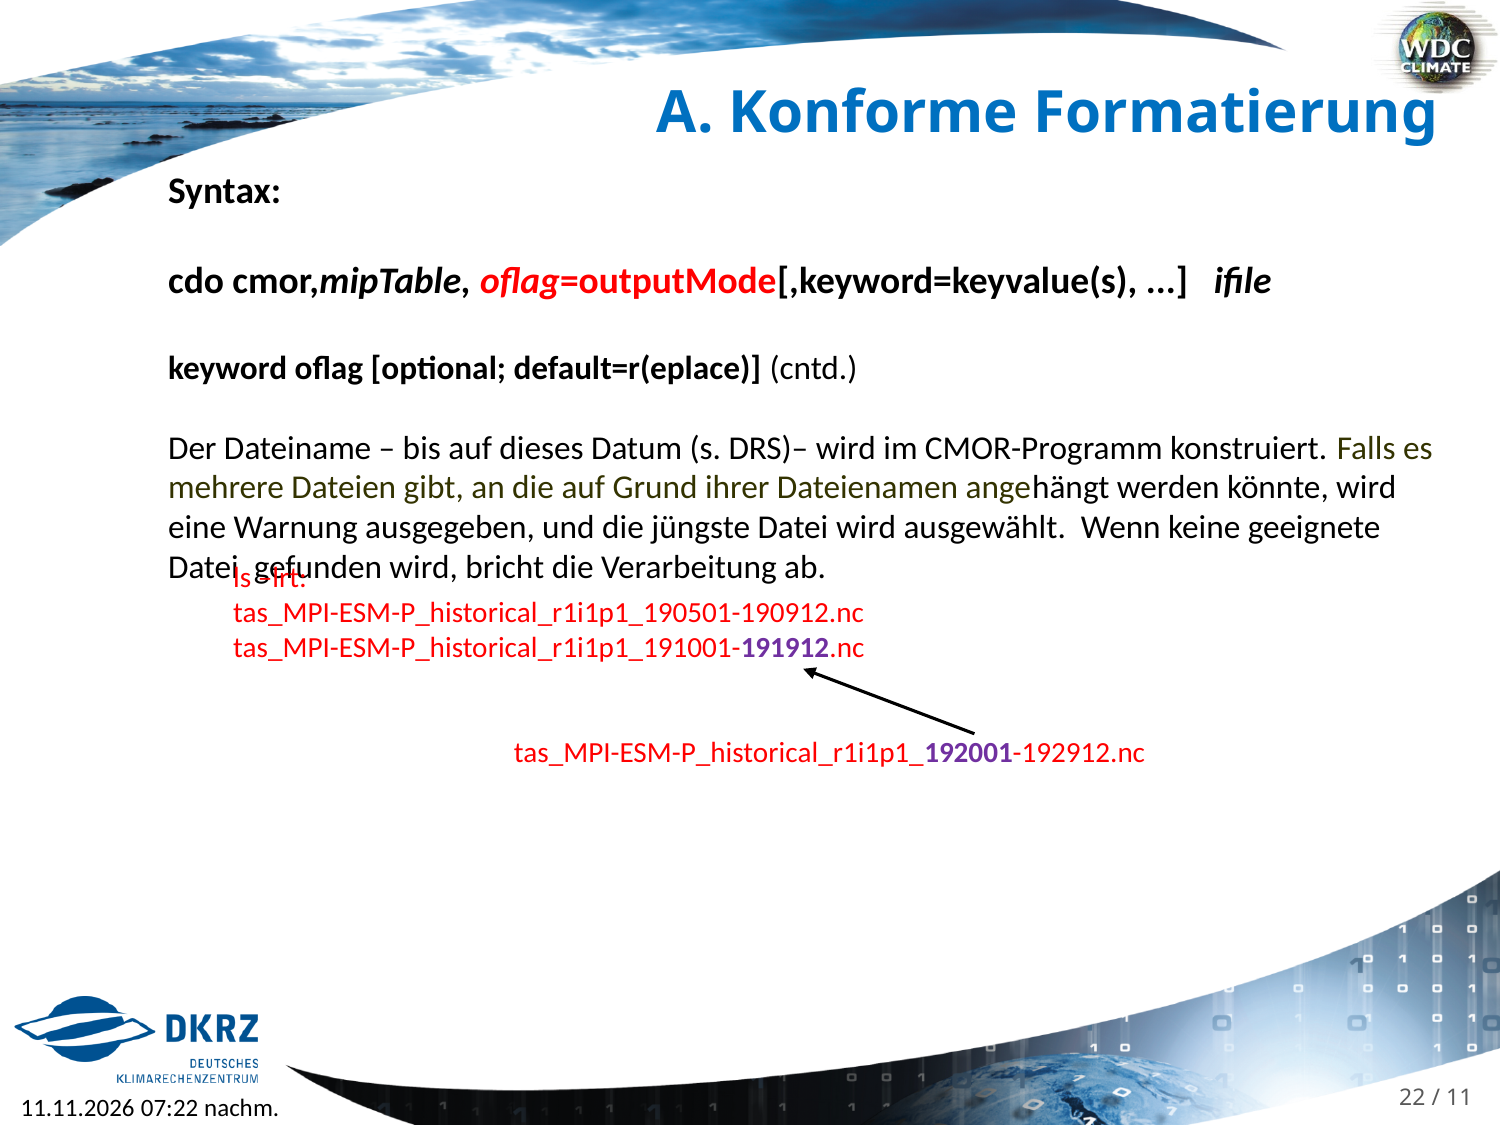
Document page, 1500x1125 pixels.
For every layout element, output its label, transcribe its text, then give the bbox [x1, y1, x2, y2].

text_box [218, 550, 1442, 779]
picture [14, 996, 258, 1083]
picture [1371, 0, 1500, 94]
picture [285, 867, 1500, 1125]
text_box A. Konforme Formatierung [177, 66, 1453, 152]
text_box Syntax: cdo cmor,mipTable, oflag=outputMode[,keyword=keyvalue(s), ...] ifile keyword oflag [optional; default=r(eplace)] (cntd.) Der Dateiname – bis auf dieses Datum (s. DRS)– wird im CMOR-Programm konstruiert. Falls es mehrere Dateien gibt, an die auf Grund ihrer Dateienamen angehängt werden könnte, wird eine Warnung ausgegeben, und die jüngste Datei wird ausgewählt. Wenn keine geeignete Datei gefunden wird, bricht die Verarbeitung ab. [153, 158, 1453, 638]
picture [0, 0, 1288, 246]
